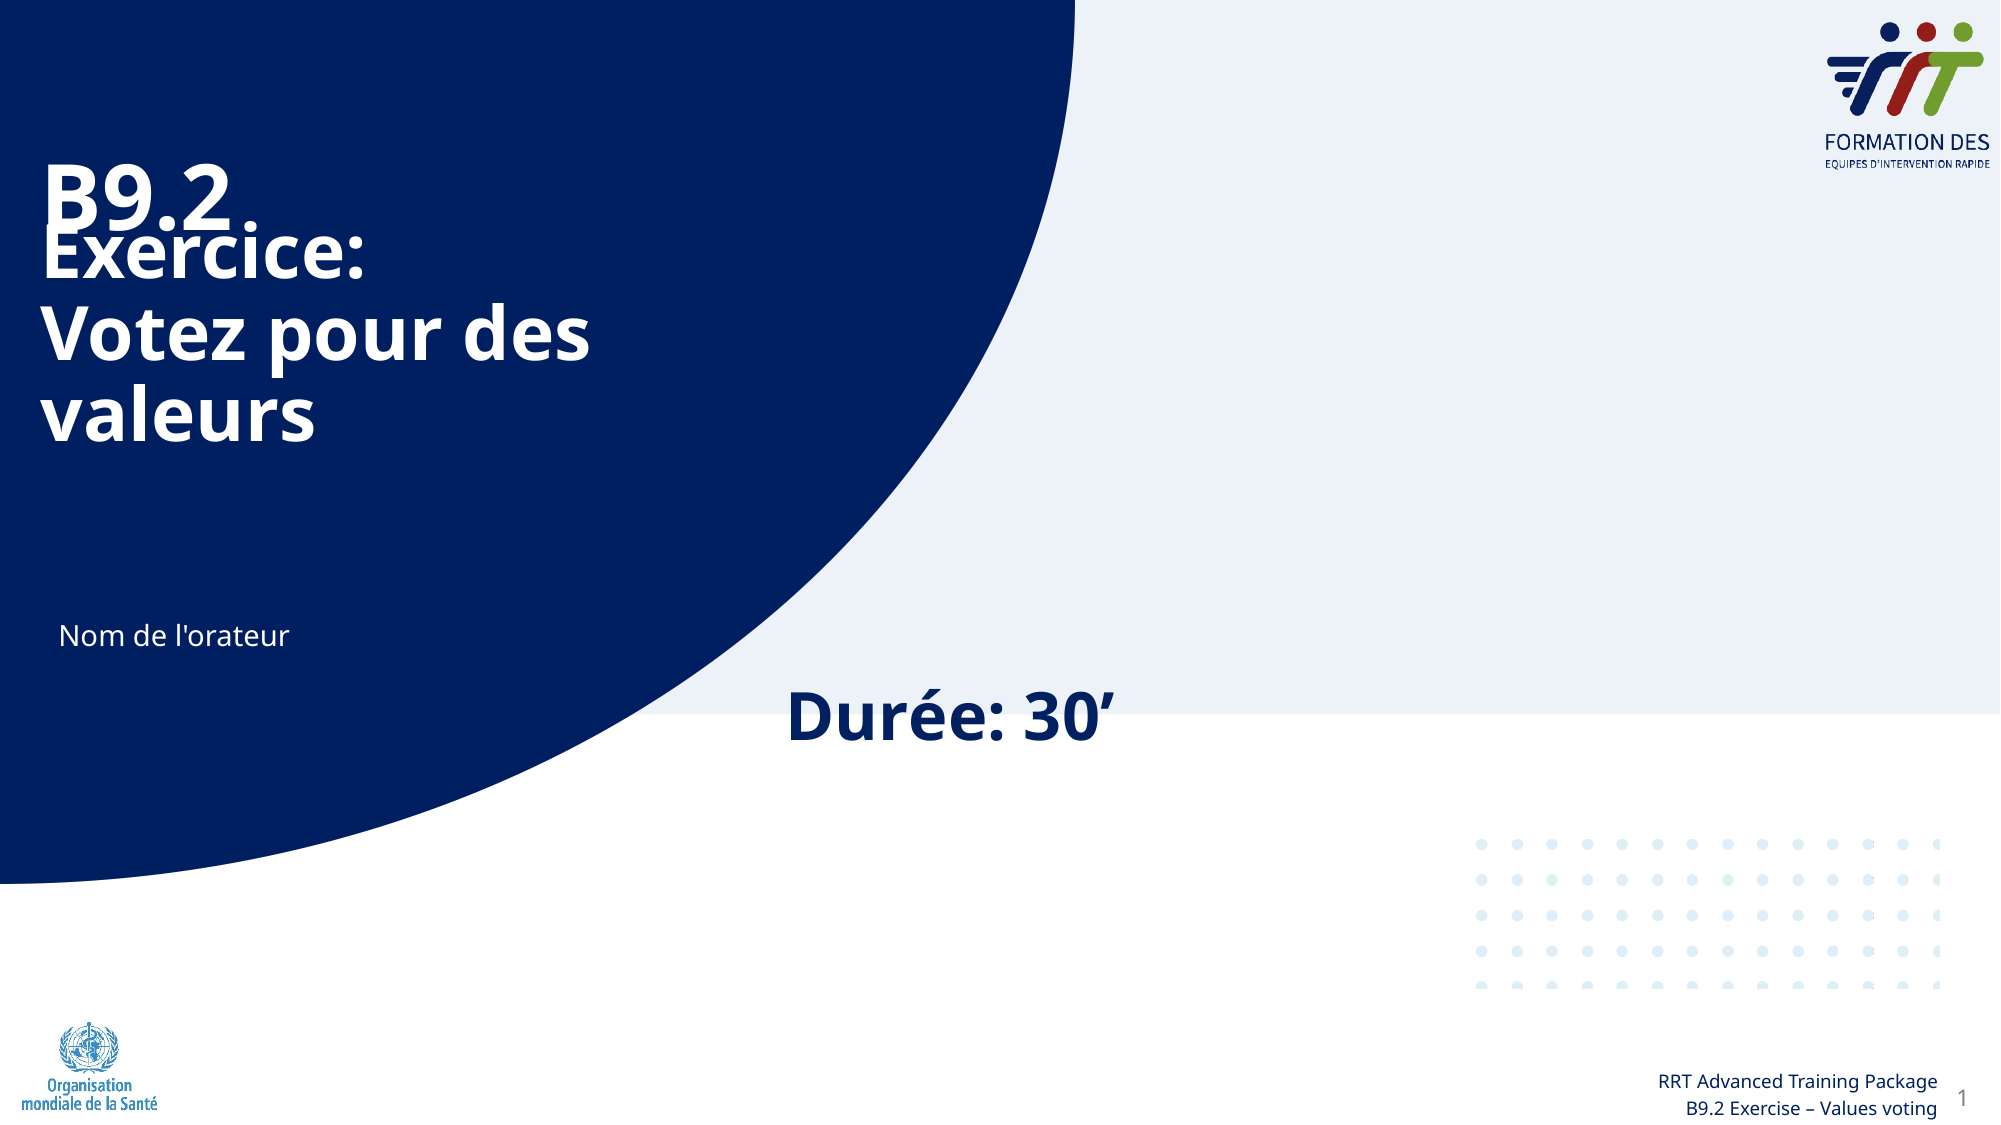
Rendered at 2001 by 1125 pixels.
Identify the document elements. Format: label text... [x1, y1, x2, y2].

picture [1825, 21, 1990, 170]
picture [0, 0, 1075, 884]
picture [1476, 839, 1940, 989]
text_box B9.2 [33, 131, 1027, 257]
text_box Nom de l'orateur [50, 610, 434, 661]
title Exercice: Votez pour des valeurs [32, 202, 877, 469]
picture [20, 1020, 158, 1111]
text_box Durée: 30’ [777, 666, 1342, 761]
